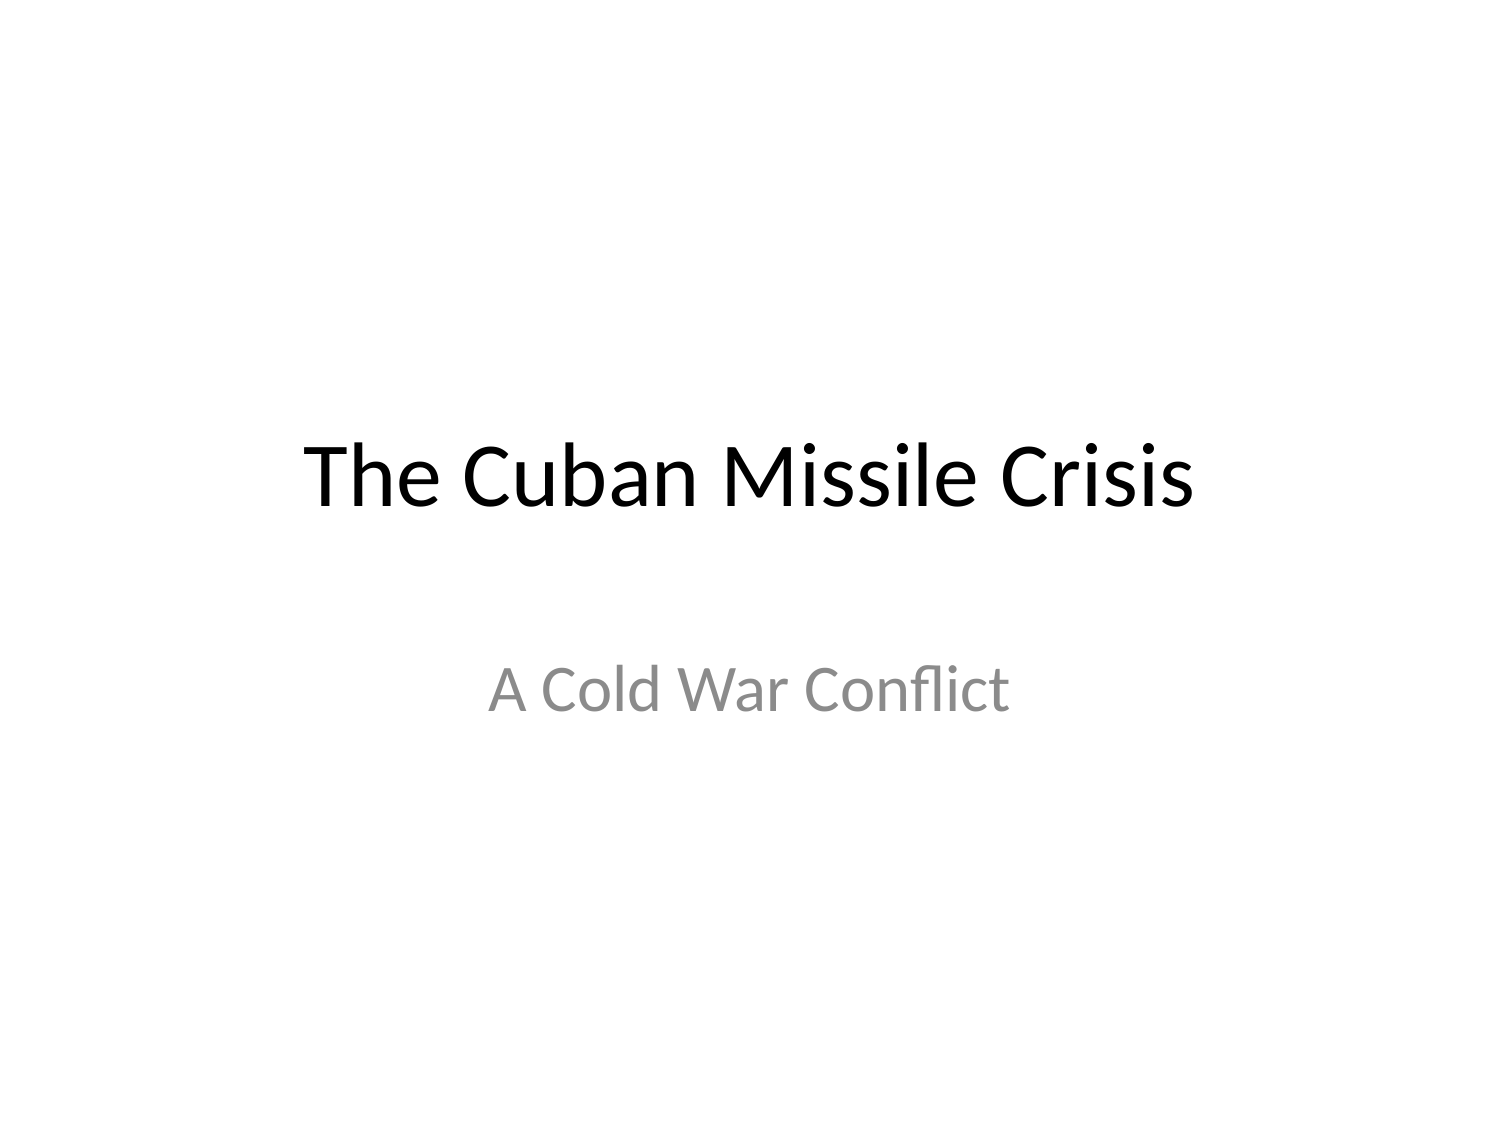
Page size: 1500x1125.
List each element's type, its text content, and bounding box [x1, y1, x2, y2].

subtitle A Cold War Conflict [225, 637, 1275, 925]
title The Cuban Missile Crisis [112, 349, 1388, 591]
